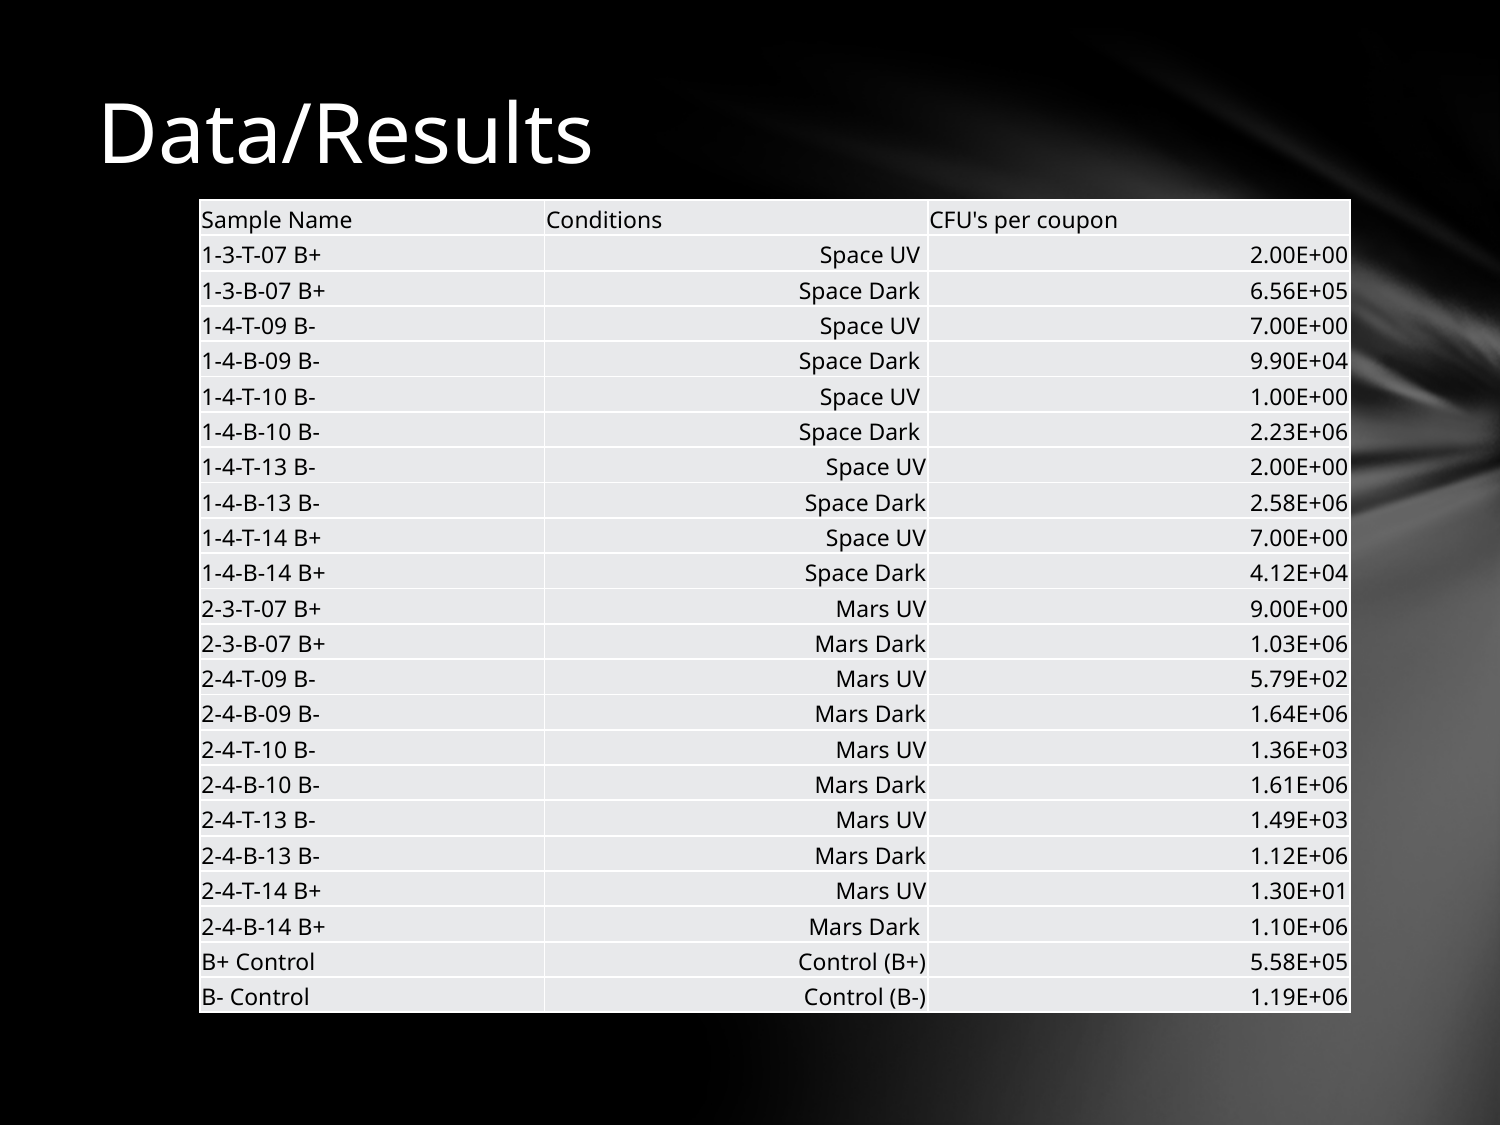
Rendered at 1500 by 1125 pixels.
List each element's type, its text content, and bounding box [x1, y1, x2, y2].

table_cell 2-4-B-14 B+ [201, 907, 544, 941]
table_cell 1-4-T-10 B- [201, 377, 544, 411]
table_cell Mars UV [545, 801, 927, 835]
table_cell 1-4-B-13 B- [201, 483, 544, 517]
table_cell 5.58E+05 [929, 943, 1349, 976]
table_cell 7.00E+00 [929, 307, 1349, 340]
table_cell 2-4-T-13 B- [201, 801, 544, 835]
table_cell 1.12E+06 [929, 837, 1349, 870]
table_cell 2-4-B-10 B- [201, 766, 544, 799]
table_cell 1.64E+06 [929, 695, 1349, 729]
table_cell 4.12E+04 [929, 554, 1349, 588]
table_cell Control (B-) [545, 978, 927, 1011]
table_cell Mars Dark [545, 625, 927, 658]
table_cell 1-4-T-09 B- [201, 307, 544, 340]
table_cell 1-4-T-14 B+ [201, 519, 544, 552]
table_cell 2-4-T-14 B+ [201, 872, 544, 905]
table_cell 2-4-B-13 B- [201, 837, 544, 870]
table_cell 2-3-T-07 B+ [201, 589, 544, 623]
table_cell Mars UV [545, 872, 927, 905]
table_cell 1-4-B-09 B- [201, 342, 544, 376]
table_cell Space Dark [545, 554, 927, 588]
table_cell 2.00E+00 [929, 448, 1349, 482]
table_cell Mars Dark [545, 695, 927, 729]
table_cell Mars Dark [545, 907, 927, 941]
table_cell B+ Control [201, 943, 544, 976]
table_header Sample Name [201, 201, 544, 234]
table_cell 9.00E+00 [929, 589, 1349, 623]
table_cell 2-4-T-09 B- [201, 660, 544, 694]
table_cell 2-3-B-07 B+ [201, 625, 544, 658]
table_cell 1-4-B-14 B+ [201, 554, 544, 588]
table_cell 2-4-B-09 B- [201, 695, 544, 729]
table_cell 1.61E+06 [929, 766, 1349, 799]
table_cell 1.30E+01 [929, 872, 1349, 905]
table_cell Space UV [545, 448, 927, 482]
table_cell Space Dark [545, 413, 927, 446]
table_cell Mars Dark [545, 766, 927, 799]
table_cell Control (B+) [545, 943, 927, 976]
table_cell 1.49E+03 [929, 801, 1349, 835]
table_cell 1-4-T-13 B- [201, 448, 544, 482]
table_cell Mars UV [545, 660, 927, 694]
table_cell Mars UV [545, 731, 927, 764]
table_cell Space Dark [545, 483, 927, 517]
title Data/Results [82, 37, 1338, 188]
table_cell 1.00E+00 [929, 377, 1349, 411]
table_cell 2.00E+00 [929, 236, 1349, 270]
table_cell 1.19E+06 [929, 978, 1349, 1011]
table_cell B- Control [201, 978, 544, 1011]
table_cell 9.90E+04 [929, 342, 1349, 376]
table_cell 1-3-T-07 B+ [201, 236, 544, 270]
table_cell 1.03E+06 [929, 625, 1349, 658]
table_cell 2-4-T-10 B- [201, 731, 544, 764]
table_cell 1-4-B-10 B- [201, 413, 544, 446]
table_header CFU's per coupon [929, 201, 1349, 234]
table_cell 7.00E+00 [929, 519, 1349, 552]
table_cell Space UV [545, 519, 927, 552]
table_cell 5.79E+02 [929, 660, 1349, 694]
table_cell 1.10E+06 [929, 907, 1349, 941]
table_cell Space Dark [545, 272, 927, 305]
table_cell Space Dark [545, 342, 927, 376]
table_cell 6.56E+05 [929, 272, 1349, 305]
table_cell Space UV [545, 307, 927, 340]
table_cell 1.36E+03 [929, 731, 1349, 764]
table_cell Space UV [545, 236, 927, 270]
table_cell 1-3-B-07 B+ [201, 272, 544, 305]
table_cell 2.23E+06 [929, 413, 1349, 446]
table_cell 2.58E+06 [929, 483, 1349, 517]
table_header Conditions [545, 201, 927, 234]
table_cell Mars UV [545, 589, 927, 623]
table_cell Space UV [545, 377, 927, 411]
table_cell Mars Dark [545, 837, 927, 870]
